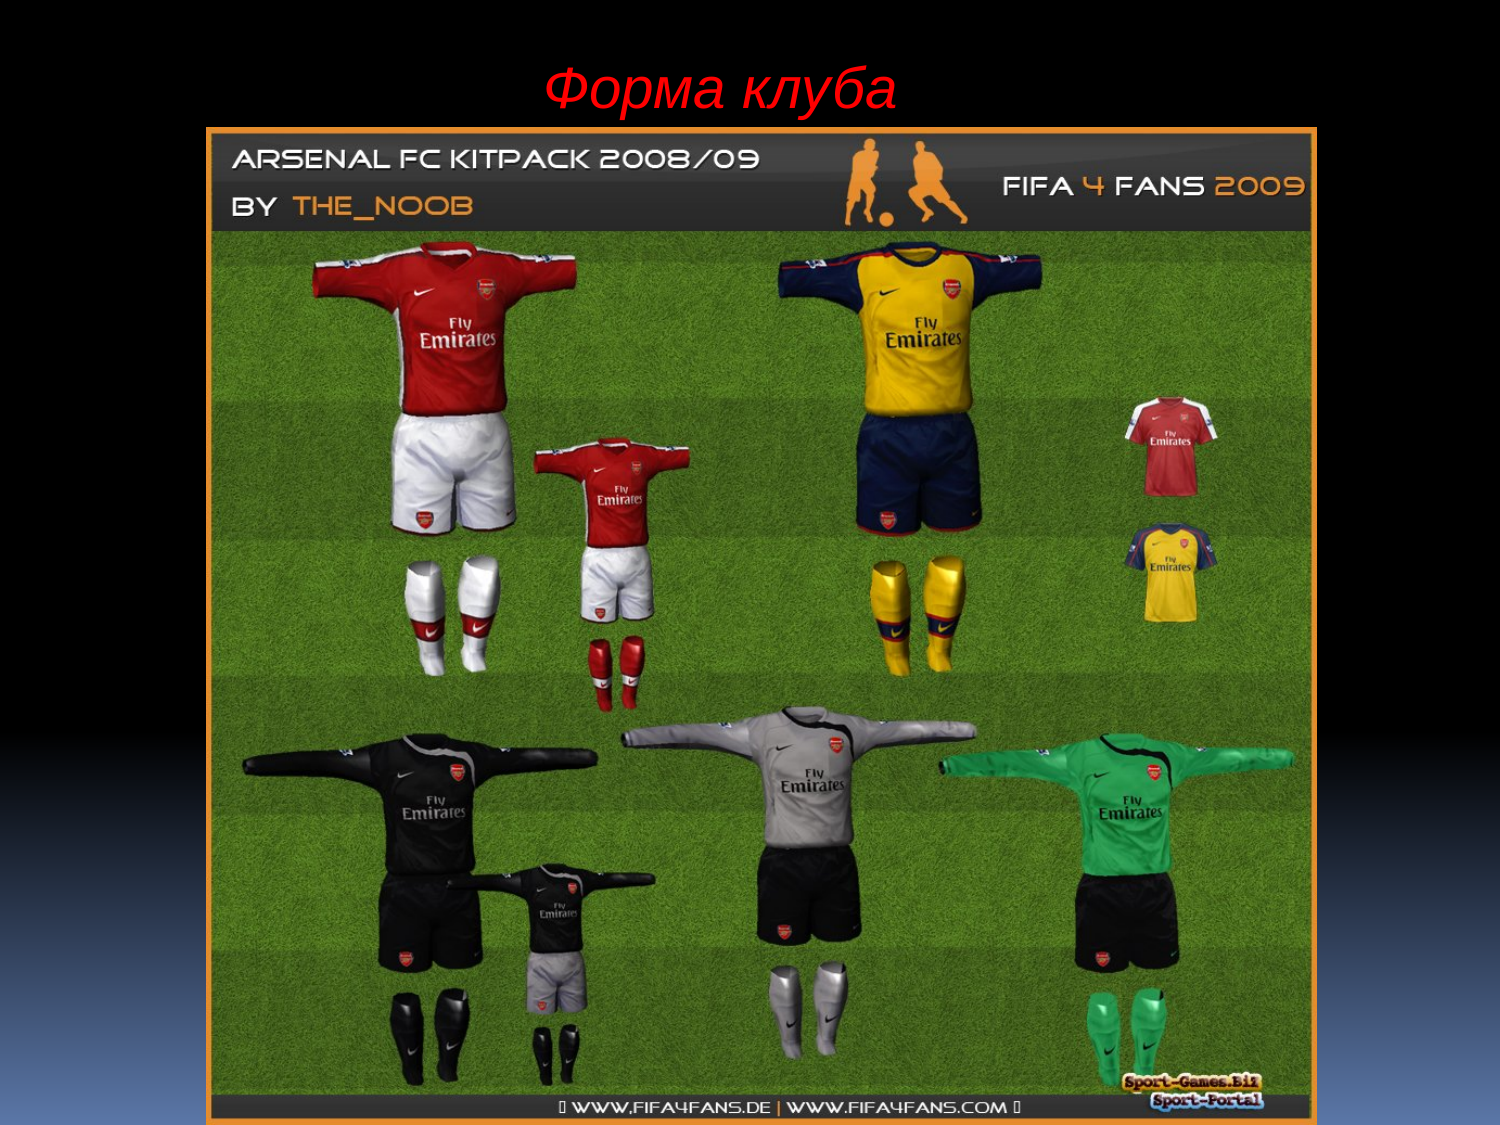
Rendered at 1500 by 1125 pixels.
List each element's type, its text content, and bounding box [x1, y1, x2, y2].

picture [206, 127, 1318, 1125]
text_box Форма клуба [100, 42, 1341, 227]
